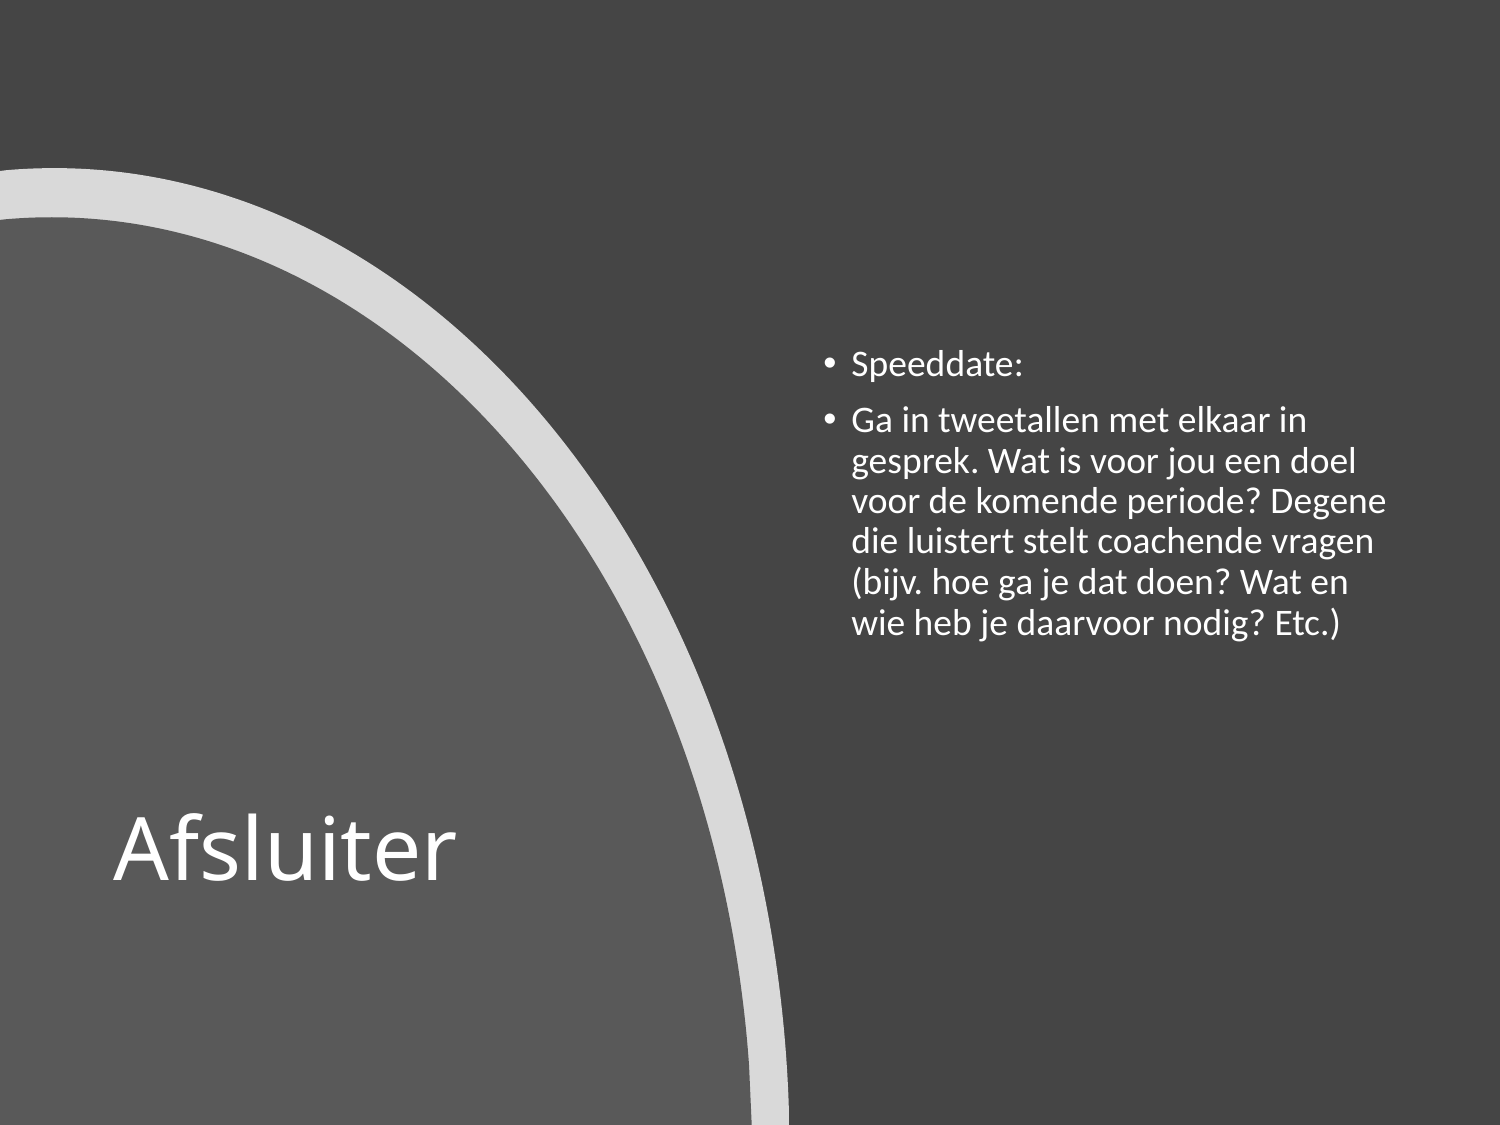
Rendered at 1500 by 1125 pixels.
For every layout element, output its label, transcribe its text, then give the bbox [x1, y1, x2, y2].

text_box [0, 167, 791, 1125]
text_box [0, 216, 753, 1125]
title Afsluiter [98, 476, 543, 907]
list Speeddate: Ga in tweetallen met elkaar in gesprek. Wat is voor jou een doel voor de komende periode? Degene die luistert stelt coachende vragen (bijv. hoe ga je dat doen? Wat en wie heb je daarvoor nodig? Etc.) [808, 98, 1419, 889]
